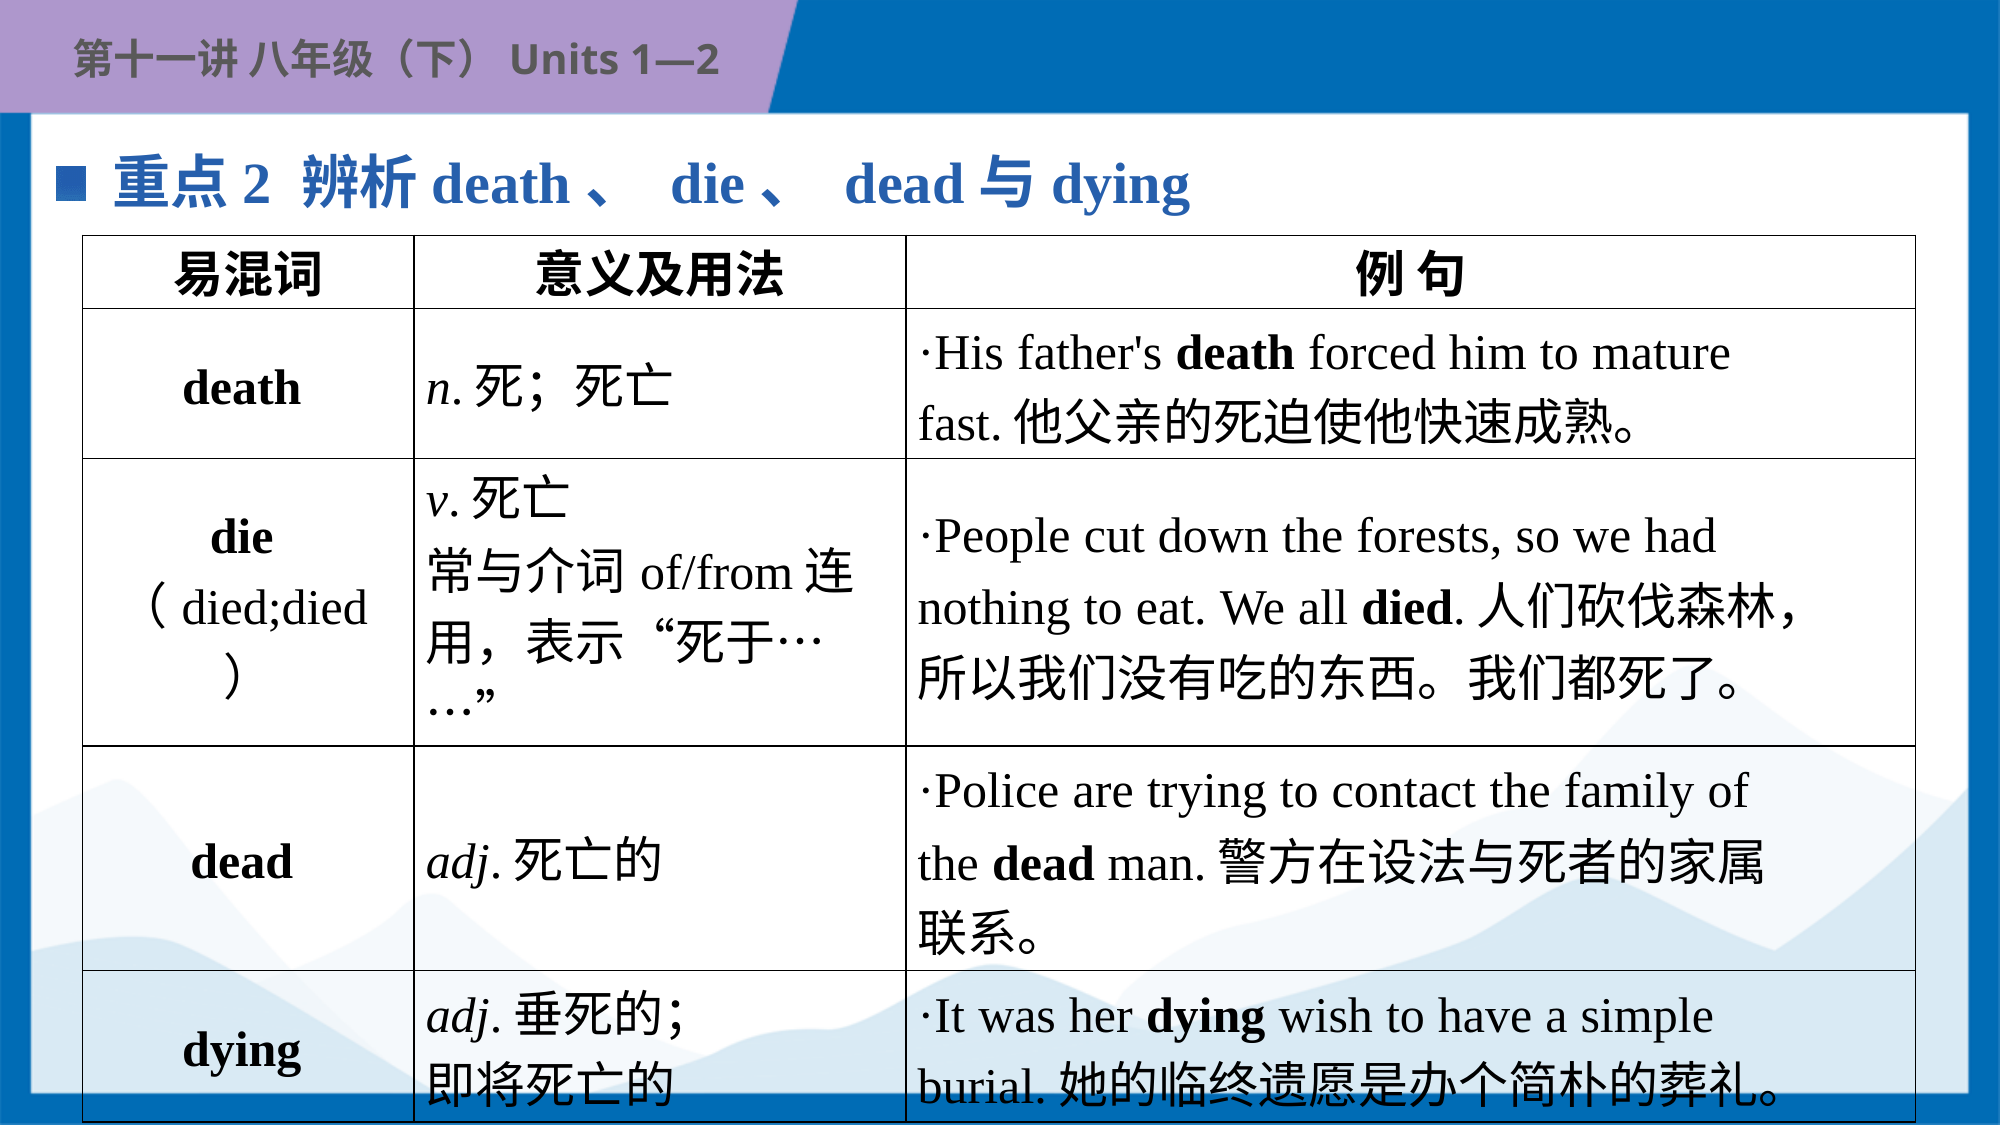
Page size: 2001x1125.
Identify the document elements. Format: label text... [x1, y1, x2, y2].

table_cell adj.死亡的 [415, 747, 905, 970]
table_cell dead [83, 747, 413, 970]
table_cell ·People cut down the forests, so we had nothing to eat. We all died.人们砍伐森林， 所以我们没有吃的东西。我们都死了。 [907, 459, 1915, 745]
table_cell ·Police are trying to contact the family of the dead man.警方在设法与死者的家属 联系。 [907, 747, 1915, 970]
table_cell death [83, 309, 413, 458]
table_cell ·His father's death forced him to mature fast.他父亲的死迫使他快速成熟。 [907, 309, 1915, 458]
table_cell n.死；死亡 [415, 309, 905, 458]
table_header 易混词 [83, 236, 413, 308]
table_cell die （died;died） [83, 459, 413, 745]
table_cell dying [83, 971, 413, 1121]
table_cell v.死亡 常与介词of/from连 用，表示“死于……” [415, 459, 905, 745]
table_cell adj.垂死的； 即将死亡的 [415, 971, 905, 1121]
table_header 例 句 [907, 236, 1915, 308]
table_header 意义及用法 [415, 236, 905, 308]
table_cell ·It was her dying wish to have a simple burial.她的临终遗愿是办个简朴的葬礼。 [907, 971, 1915, 1121]
picture [0, 0, 2000, 1125]
text_box 重点2 辨析death、 die、 dead与dying [112, 144, 1917, 215]
